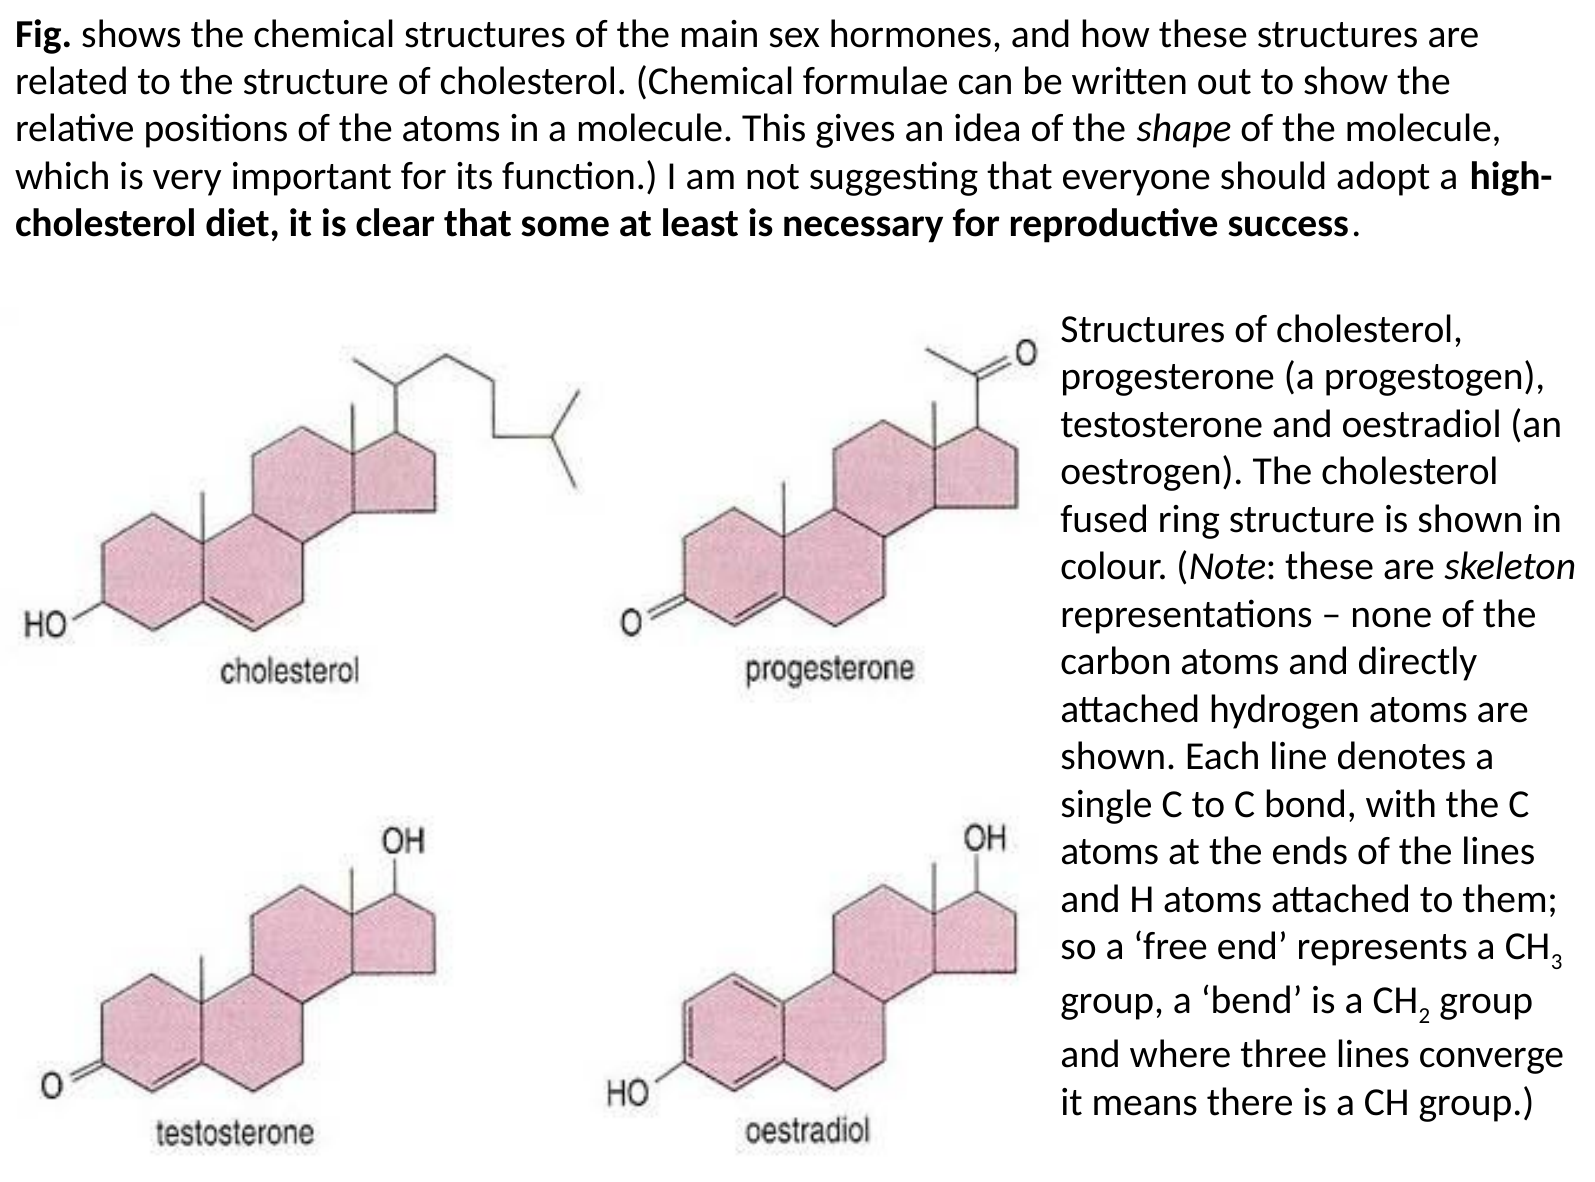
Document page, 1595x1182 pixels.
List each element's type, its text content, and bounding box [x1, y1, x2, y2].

picture [0, 306, 1063, 1182]
text_box Structures of cholesterol, progesterone (a progestogen), testosterone and oestradiol (an oestrogen). The cholesterol fused ring structure is shown in colour. (Note: these are skeleton representations – none of the carbon atoms and directly attached hydrogen atoms are shown. Each line denotes a single C to C bond, with the C atoms at the ends of the lines and H atoms attached to them; so a ‘free end’ represents a CH3 group, a ‘bend’ is a CH2 group and where three lines converge it means there is a CH group.) [1045, 295, 1595, 1131]
text_box Fig. shows the chemical structures of the main sex hormones, and how these structures are related to the structure of cholesterol. (Chemical formulae can be written out to show the relative positions of the atoms in a molecule. This gives an idea of the shape of the molecule, which is very important for its function.) I am not suggesting that everyone should adopt a high-cholesterol diet, it is clear that some at least is necessary for reproductive success. [0, 0, 1595, 253]
